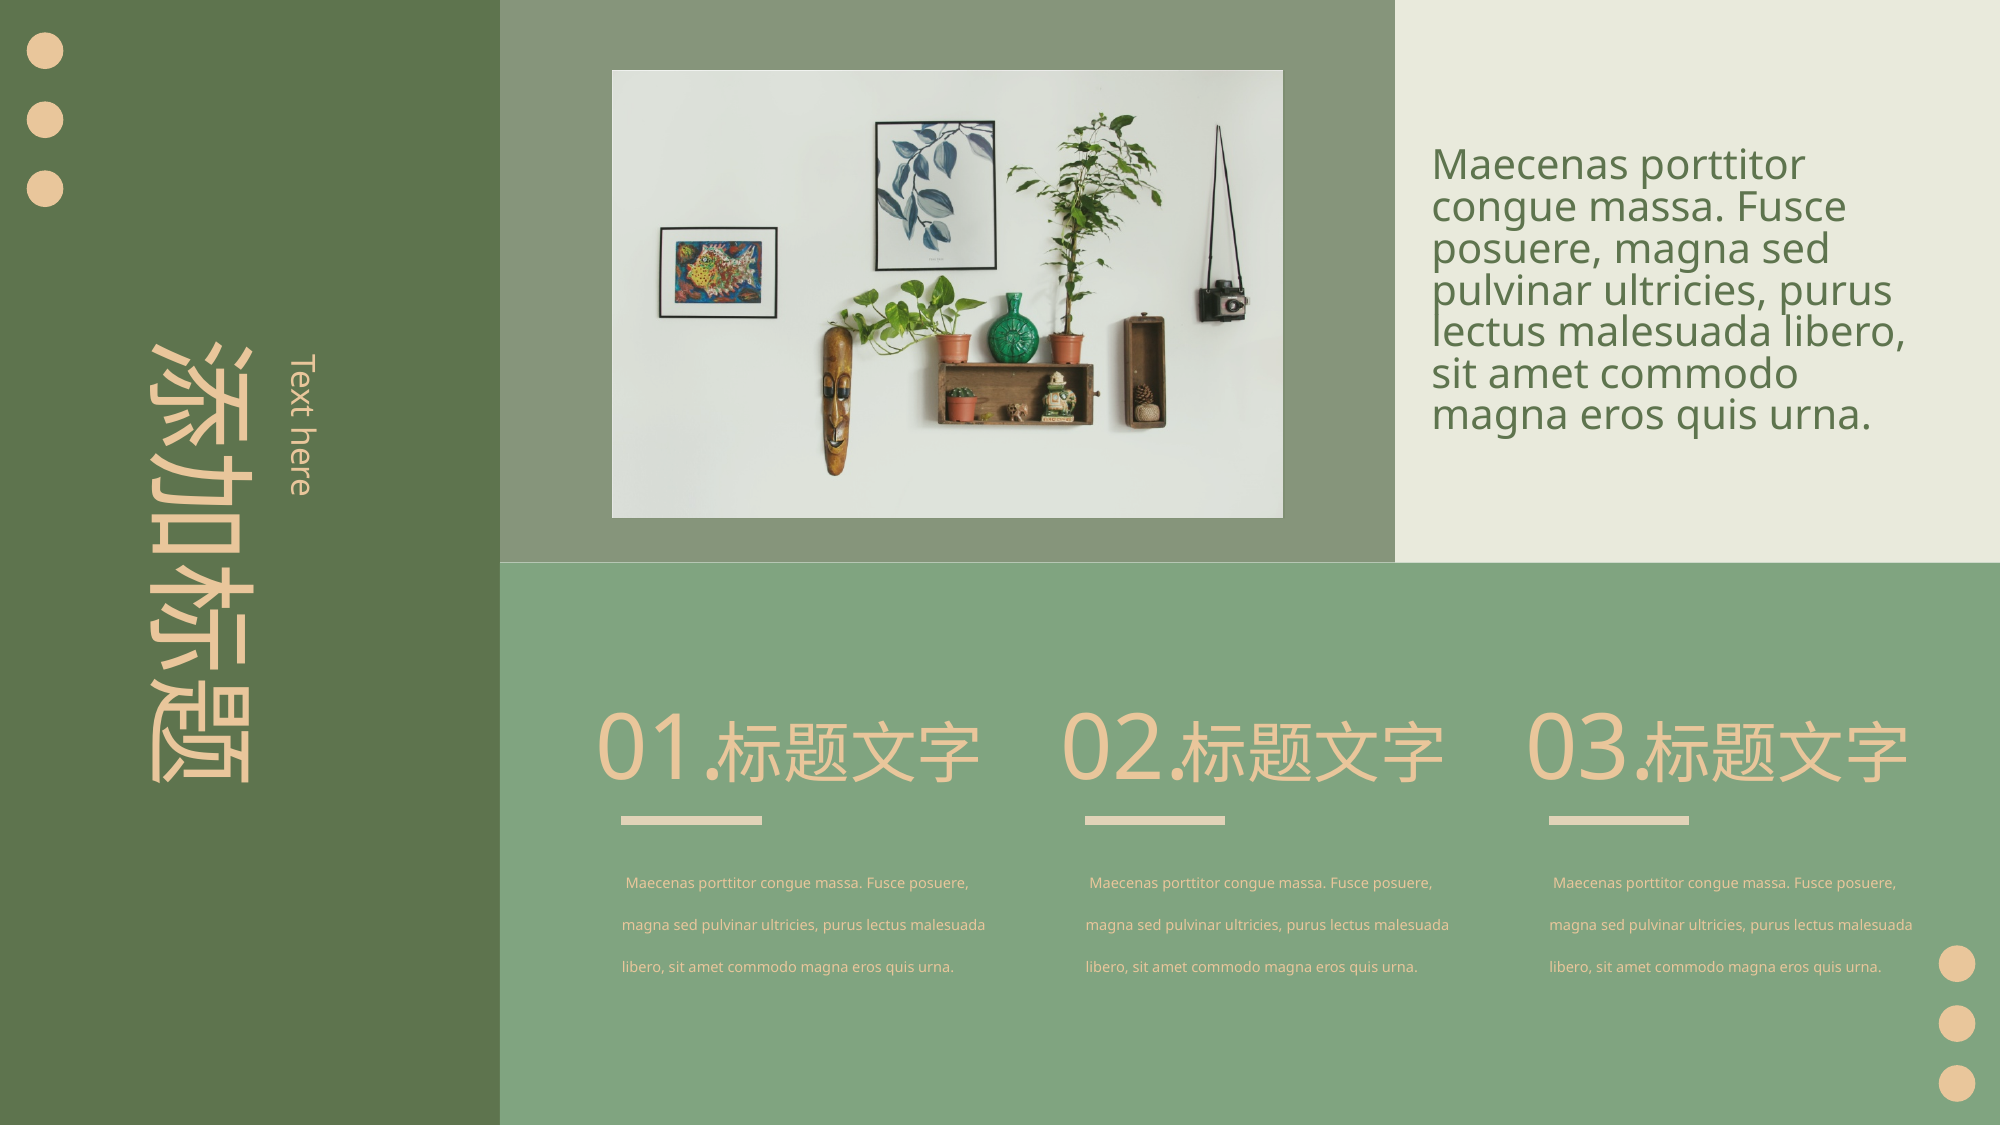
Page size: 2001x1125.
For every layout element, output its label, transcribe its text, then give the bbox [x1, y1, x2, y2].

text_box [499, 561, 2000, 1125]
text_box [1937, 1064, 1977, 1103]
text_box 01. [580, 680, 740, 806]
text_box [128, 294, 333, 831]
text_box [25, 169, 65, 209]
text_box 标题文字 [701, 702, 999, 798]
text_box Maecenas porttitor congue massa. Fusce posuere, magna sed pulvinar ultricies, purus lectus malesuada libero, sit amet commodo magna eros quis urna. [1416, 139, 1937, 488]
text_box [612, 70, 1285, 519]
text_box 标题文字 [1165, 702, 1463, 798]
text_box Maecenas porttitor congue massa. Fusce posuere, magna sed pulvinar ultricies, purus lectus malesuada libero, sit amet commodo magna eros quis urna. [1070, 842, 1500, 1024]
text_box [499, 0, 1394, 561]
text_box [1937, 944, 1977, 984]
text_box 02. [1045, 680, 1205, 806]
text_box Maecenas porttitor congue massa. Fusce posuere, magna sed pulvinar ultricies, purus lectus malesuada libero, sit amet commodo magna eros quis urna. [607, 842, 1036, 1024]
text_box [25, 31, 65, 71]
text_box [25, 100, 65, 140]
text_box [0, 0, 499, 1125]
text_box 03. [1510, 680, 1670, 806]
text_box Maecenas porttitor congue massa. Fusce posuere, magna sed pulvinar ultricies, purus lectus malesuada libero, sit amet commodo magna eros quis urna. [1534, 842, 1964, 1024]
text_box 标题文字 [1629, 702, 1927, 798]
text_box [1394, 0, 2000, 561]
text_box [1937, 1004, 1977, 1043]
